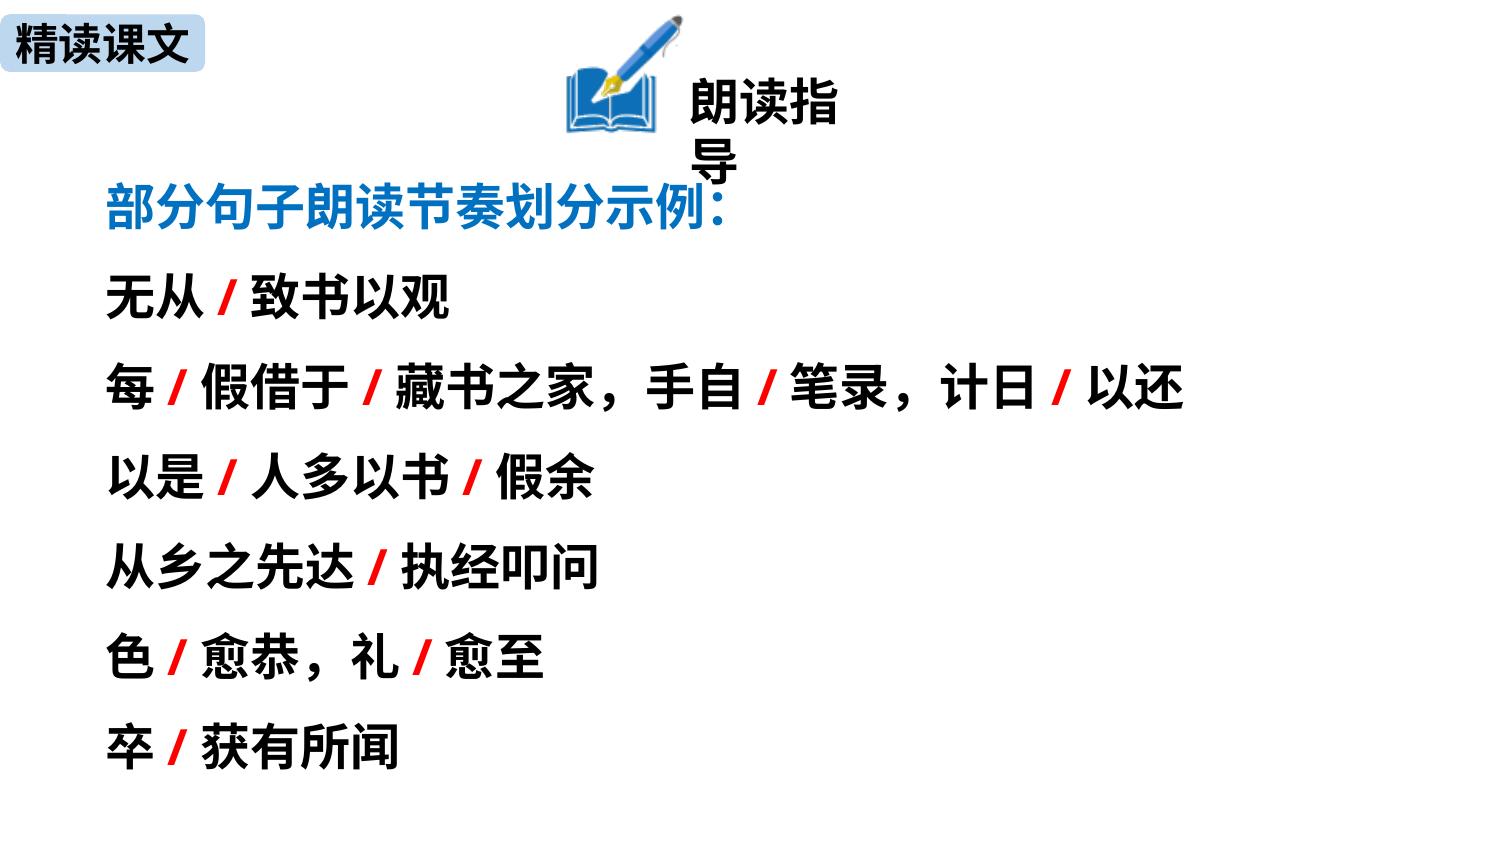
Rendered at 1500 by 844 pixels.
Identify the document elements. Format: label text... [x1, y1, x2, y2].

text_box 精读课文 [0, 13, 207, 73]
picture [556, 12, 689, 141]
text_box 朗读指导 [689, 61, 905, 141]
text_box 部分句子朗读节奏划分示例： 无从/致书以观 每/假借于/藏书之家，手自/笔录，计日/以还 以是/人多以书/假余 从乡之先达/执经叩问 色/愈恭，礼/愈至 卒/获有所闻 [94, 140, 1223, 782]
